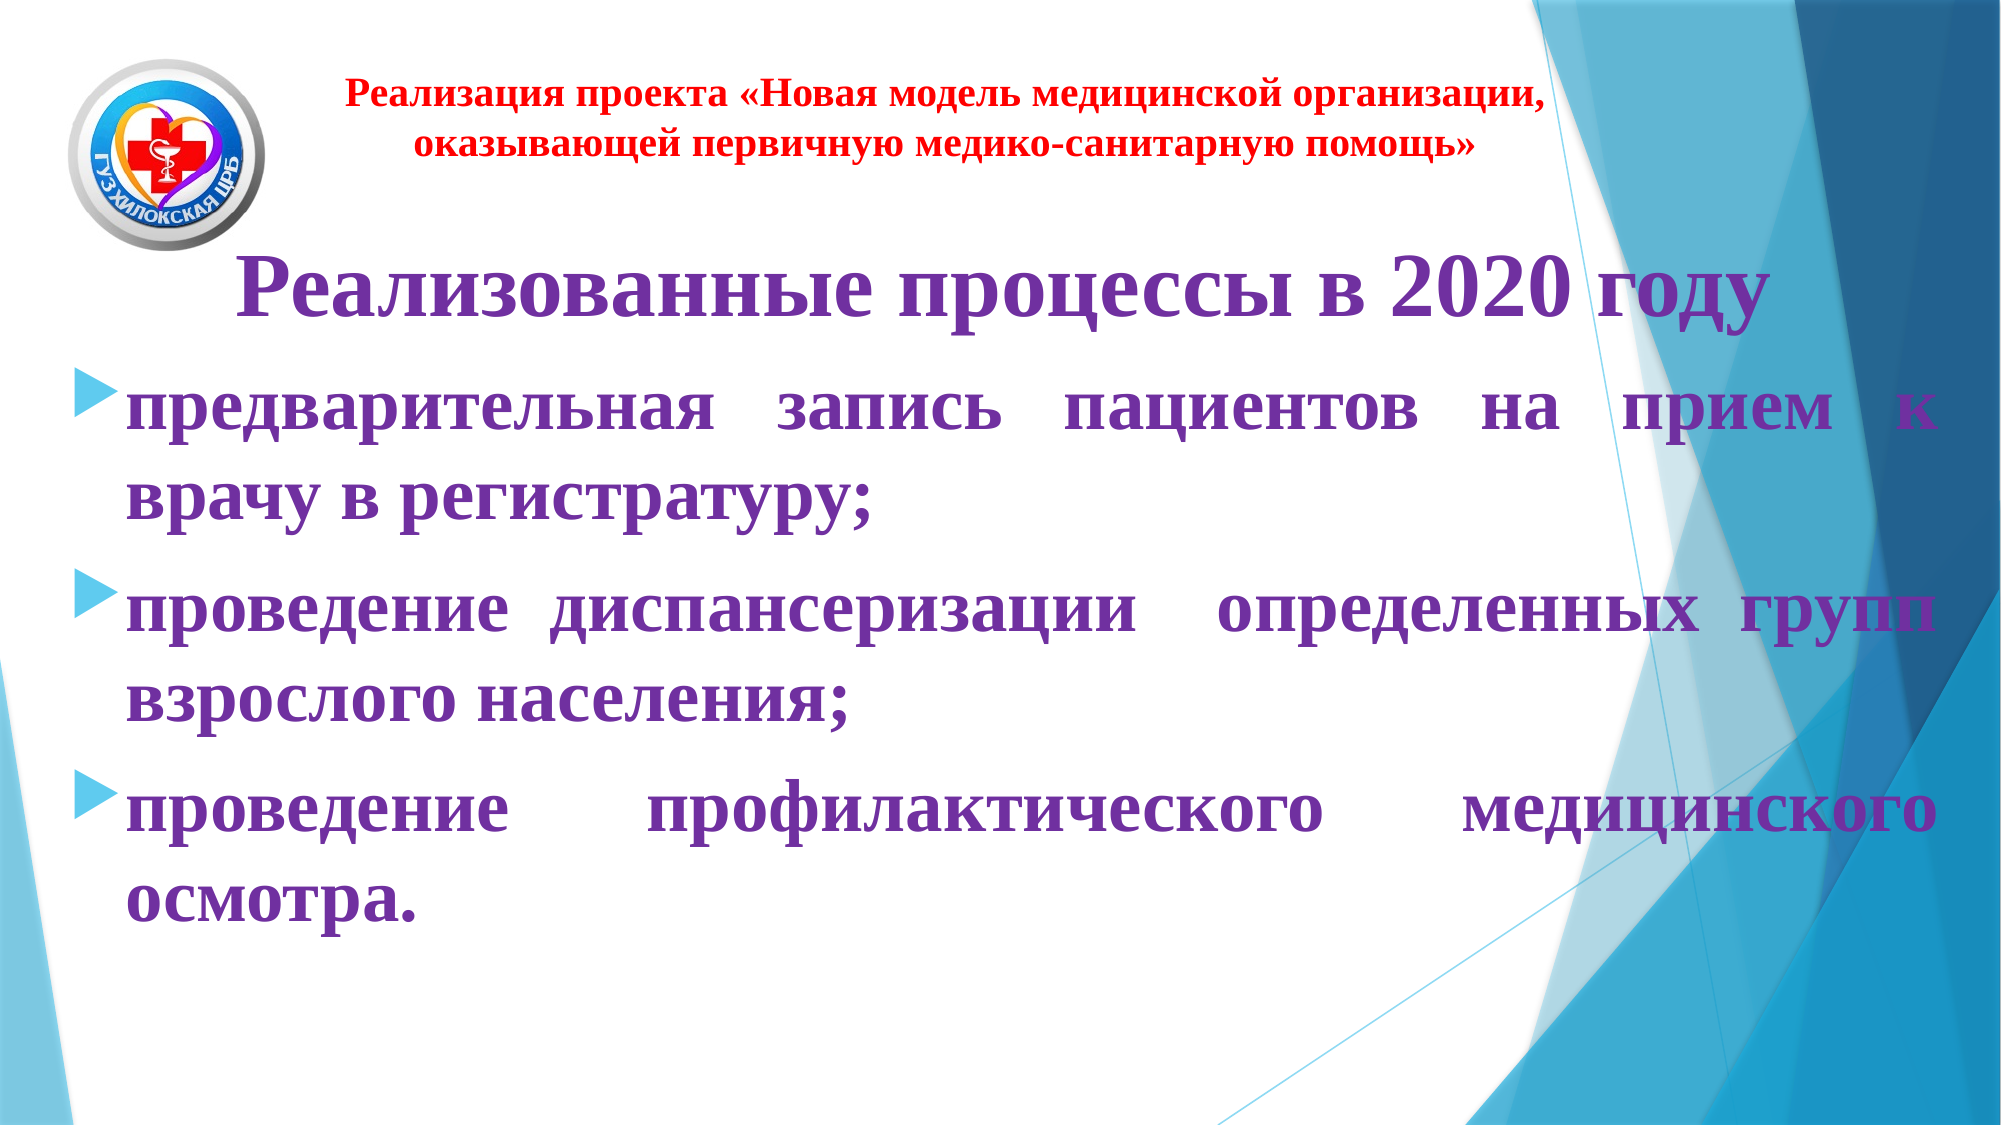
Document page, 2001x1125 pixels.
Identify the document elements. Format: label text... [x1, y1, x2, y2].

title Реализация проекта «Новая модель медицинской организации, оказывающей первичную медико-санитарную помощь» [295, 57, 1595, 200]
picture [65, 56, 269, 253]
list Реализованные процессы в 2020 году предварительная запись пациентов на прием к врачу в регистратуру; проведение диспансеризации определенных групп взрослого населения; проведение профилактического медицинского осмотра. [54, 216, 1955, 1044]
